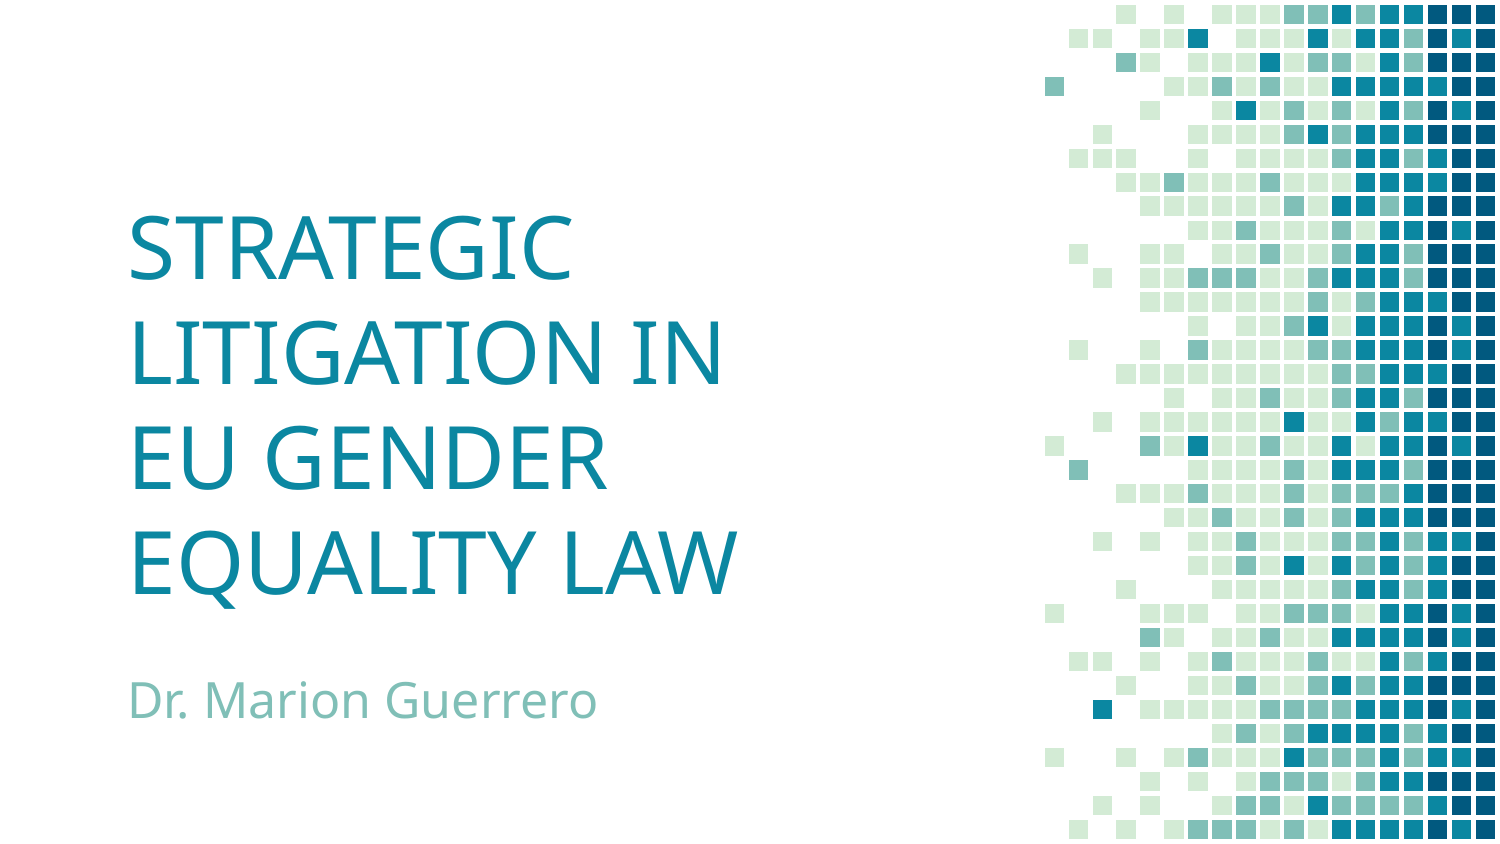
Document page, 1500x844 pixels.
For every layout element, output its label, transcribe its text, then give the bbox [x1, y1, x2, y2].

subtitle Dr. Marion Guerrero [112, 653, 977, 783]
title STRATEGIC LITIGATION IN EU GENDER EQUALITY LAW [112, 472, 977, 653]
